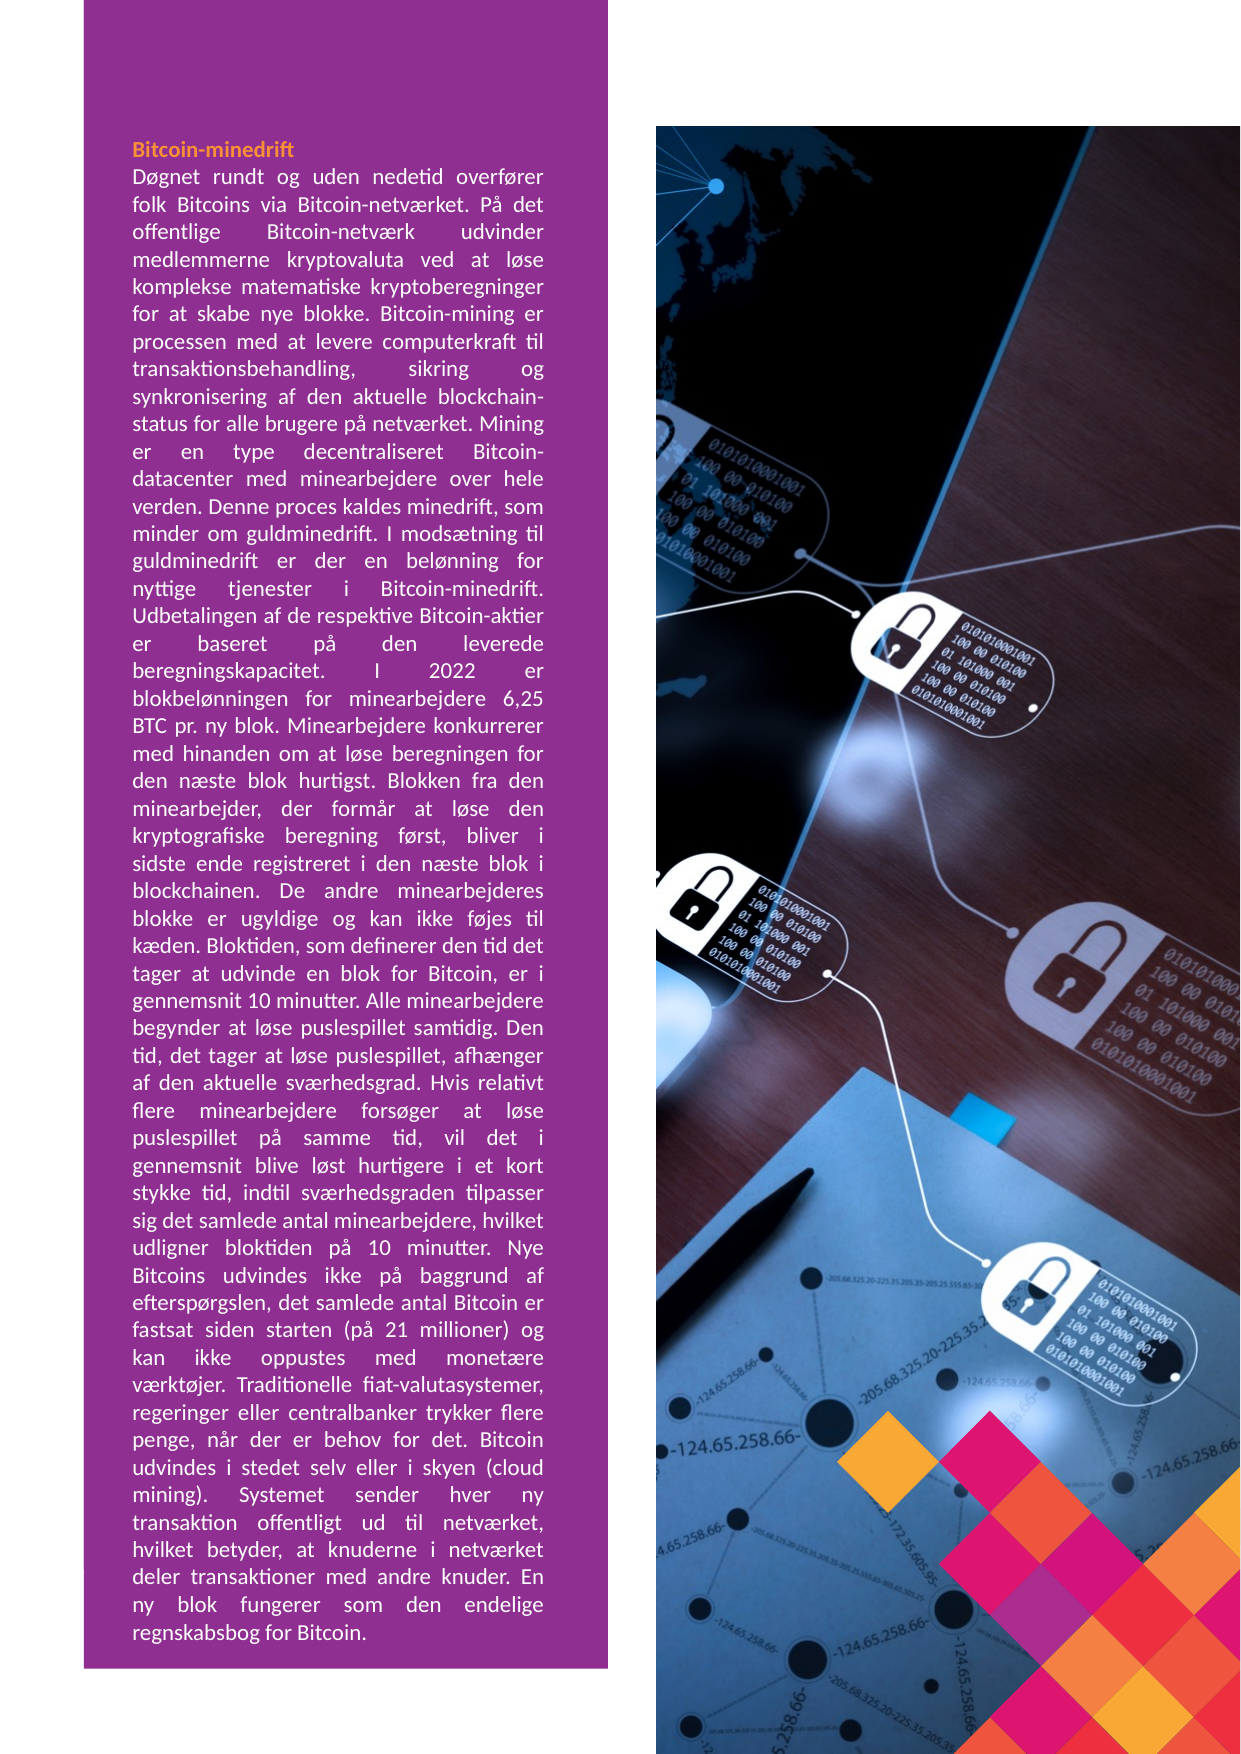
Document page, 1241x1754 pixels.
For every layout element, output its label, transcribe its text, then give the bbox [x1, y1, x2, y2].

picture [656, 126, 1241, 1754]
list Bitcoin-minedrift Døgnet rundt og uden nedetid overfører folk Bitcoins via Bitcoin-netværket. På det offentlige Bitcoin-netværk udvinder medlemmerne kryptovaluta ved at løse komplekse matematiske kryptoberegninger for at skabe nye blokke. Bitcoin-mining er processen med at levere computerkraft til transaktionsbehandling, sikring og synkronisering af den aktuelle blockchain-status for alle brugere på netværket. Mining er en type decentraliseret Bitcoin-datacenter med minearbejdere over hele verden. Denne proces kaldes minedrift, som minder om guldminedrift. I modsætning til guldminedrift er der en belønning for nyttige tjenester i Bitcoin-minedrift. Udbetalingen af de respektive Bitcoin-aktier er baseret på den leverede beregningskapacitet. I 2022 er blokbelønningen for minearbejdere 6,25 BTC pr. ny blok. Minearbejdere konkurrerer med hinanden om at løse beregningen for den næste blok hurtigst. Blokken fra den minearbejder, der formår at løse den kryptografiske beregning først, bliver i sidste ende registreret i den næste blok i blockchainen. De andre minearbejderes blokke er ugyldige og kan ikke føjes til kæden. Bloktiden, som definerer den tid det tager at udvinde en blok for Bitcoin, er i gennemsnit 10 minutter. Alle minearbejdere begynder at løse puslespillet samtidig. Den tid, det tager at løse puslespillet, afhænger af den aktuelle sværhedsgrad. Hvis relativt flere minearbejdere forsøger at løse puslespillet på samme tid, vil det i gennemsnit blive løst hurtigere i et kort stykke tid, indtil sværhedsgraden tilpasser sig det samlede antal minearbejdere, hvilket udligner bloktiden på 10 minutter. Nye Bitcoins udvindes ikke på baggrund af efterspørgslen, det samlede antal Bitcoin er fastsat siden starten (på 21 millioner) og kan ikke oppustes med monetære værktøjer. Traditionelle fiat-valutasystemer, regeringer eller centralbanker trykker flere penge, når der er behov for det. Bitcoin udvindes i stedet selv eller i skyen (cloud mining). Systemet sender hver ny transaktion offentligt ud til netværket, hvilket betyder, at knuderne i netværket deler transaktioner med andre knuder. En ny blok fungerer som den endelige regnskabsbog for Bitcoin. [117, 126, 560, 1503]
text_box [851, 1410, 1241, 1754]
text_box [83, 0, 608, 1669]
